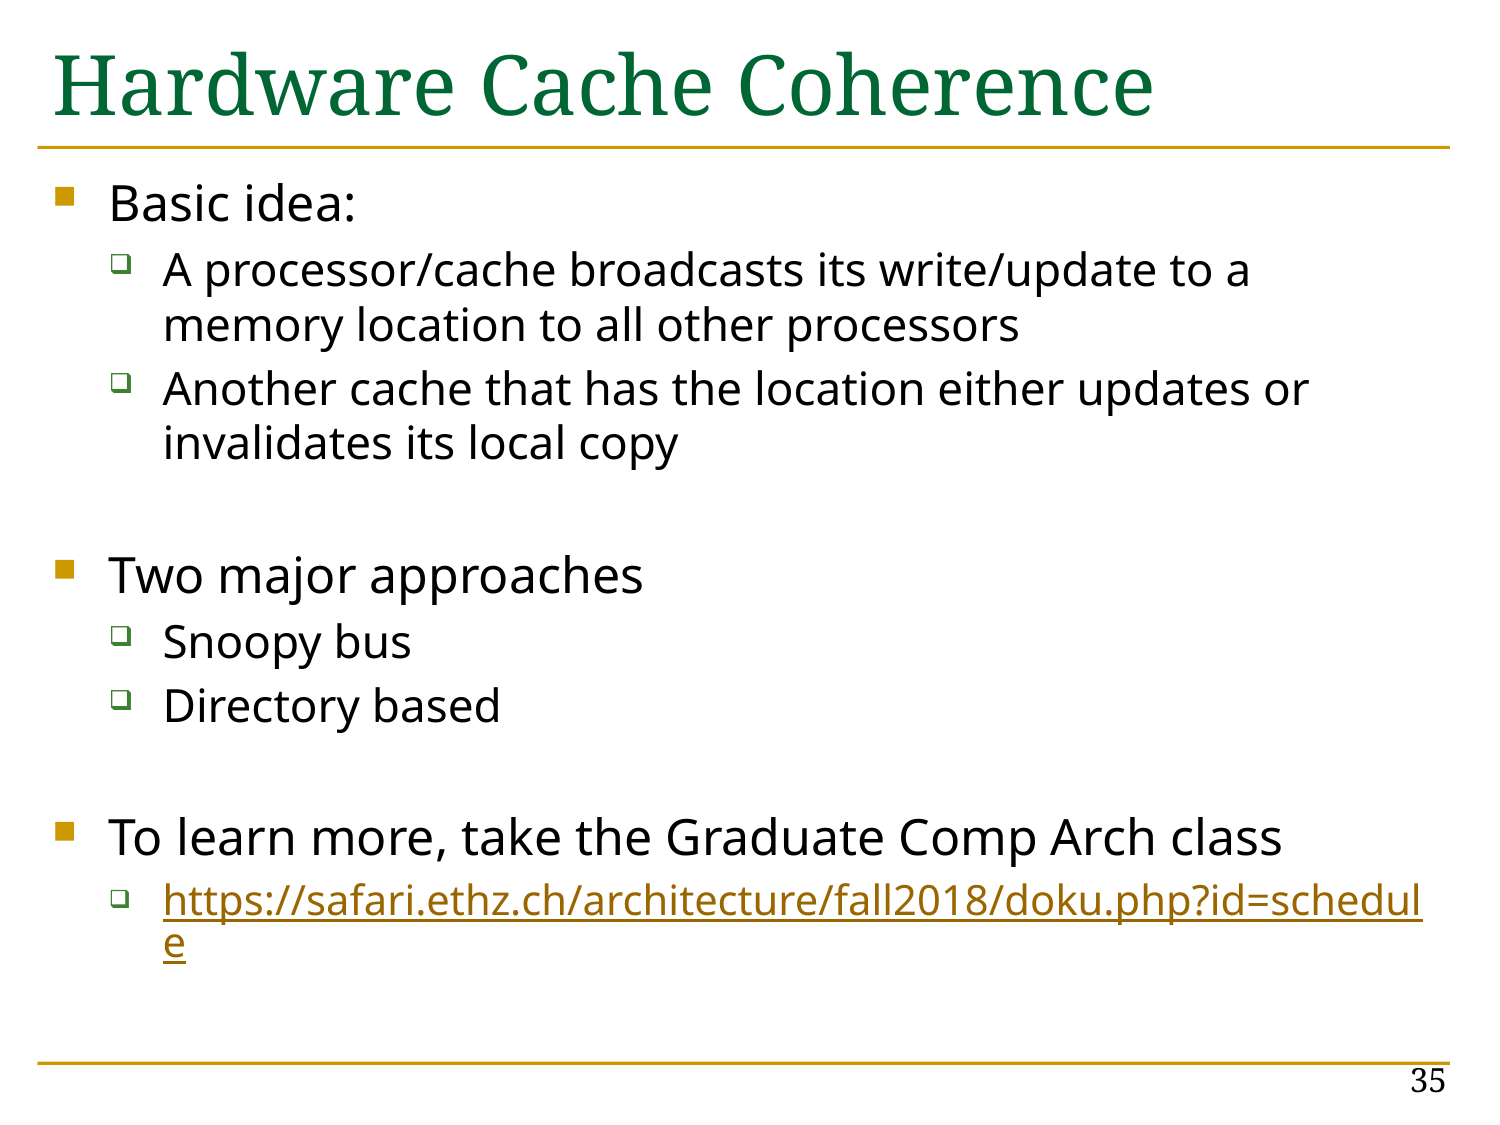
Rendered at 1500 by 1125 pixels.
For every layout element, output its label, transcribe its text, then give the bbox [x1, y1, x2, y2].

list Basic idea: A processor/cache broadcasts its write/update to a memory location to all other processors Another cache that has the location either updates or invalidates its local copy Two major approaches Snoopy bus Directory based To learn more, take the Graduate Comp Arch class https://safari.ethz.ch/architecture/fall2018/doku.php?id=schedule [37, 163, 1450, 1016]
slide_number 35 [1111, 1036, 1462, 1112]
title Hardware Cache Coherence [37, 24, 1450, 163]
